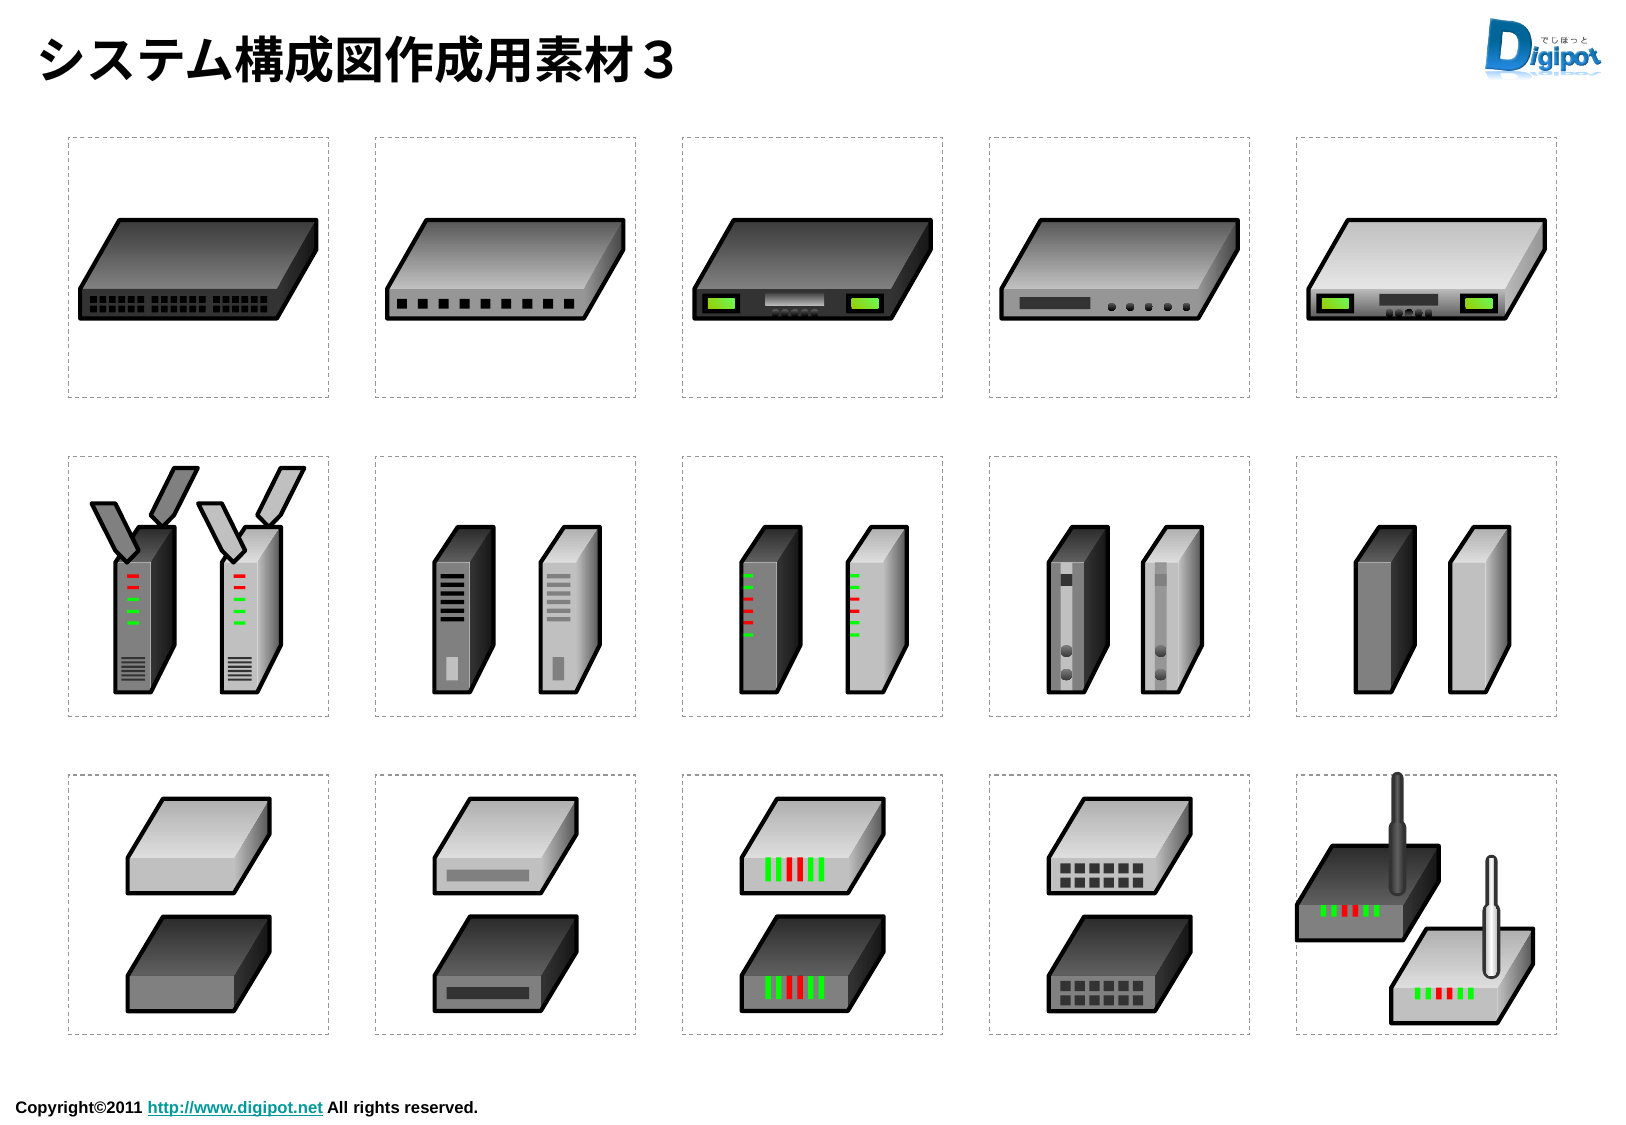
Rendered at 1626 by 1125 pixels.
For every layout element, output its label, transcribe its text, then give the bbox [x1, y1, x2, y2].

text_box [387, 220, 624, 319]
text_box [1296, 774, 1439, 941]
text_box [1048, 798, 1191, 894]
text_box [198, 467, 305, 693]
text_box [847, 526, 907, 693]
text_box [1450, 526, 1510, 693]
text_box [694, 220, 931, 319]
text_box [1048, 916, 1191, 1012]
title システム構成図作成用素材３ [21, 19, 881, 98]
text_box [540, 526, 600, 693]
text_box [1142, 526, 1203, 693]
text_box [434, 798, 577, 894]
picture [1485, 18, 1602, 82]
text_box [91, 467, 198, 693]
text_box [1355, 526, 1415, 693]
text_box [434, 916, 577, 1011]
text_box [1001, 220, 1238, 319]
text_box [1308, 220, 1545, 319]
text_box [741, 916, 884, 1011]
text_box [127, 798, 270, 894]
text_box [434, 526, 494, 693]
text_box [127, 916, 270, 1012]
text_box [1048, 526, 1108, 693]
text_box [741, 798, 884, 894]
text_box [741, 526, 801, 693]
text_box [1391, 857, 1534, 1024]
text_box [80, 220, 317, 319]
